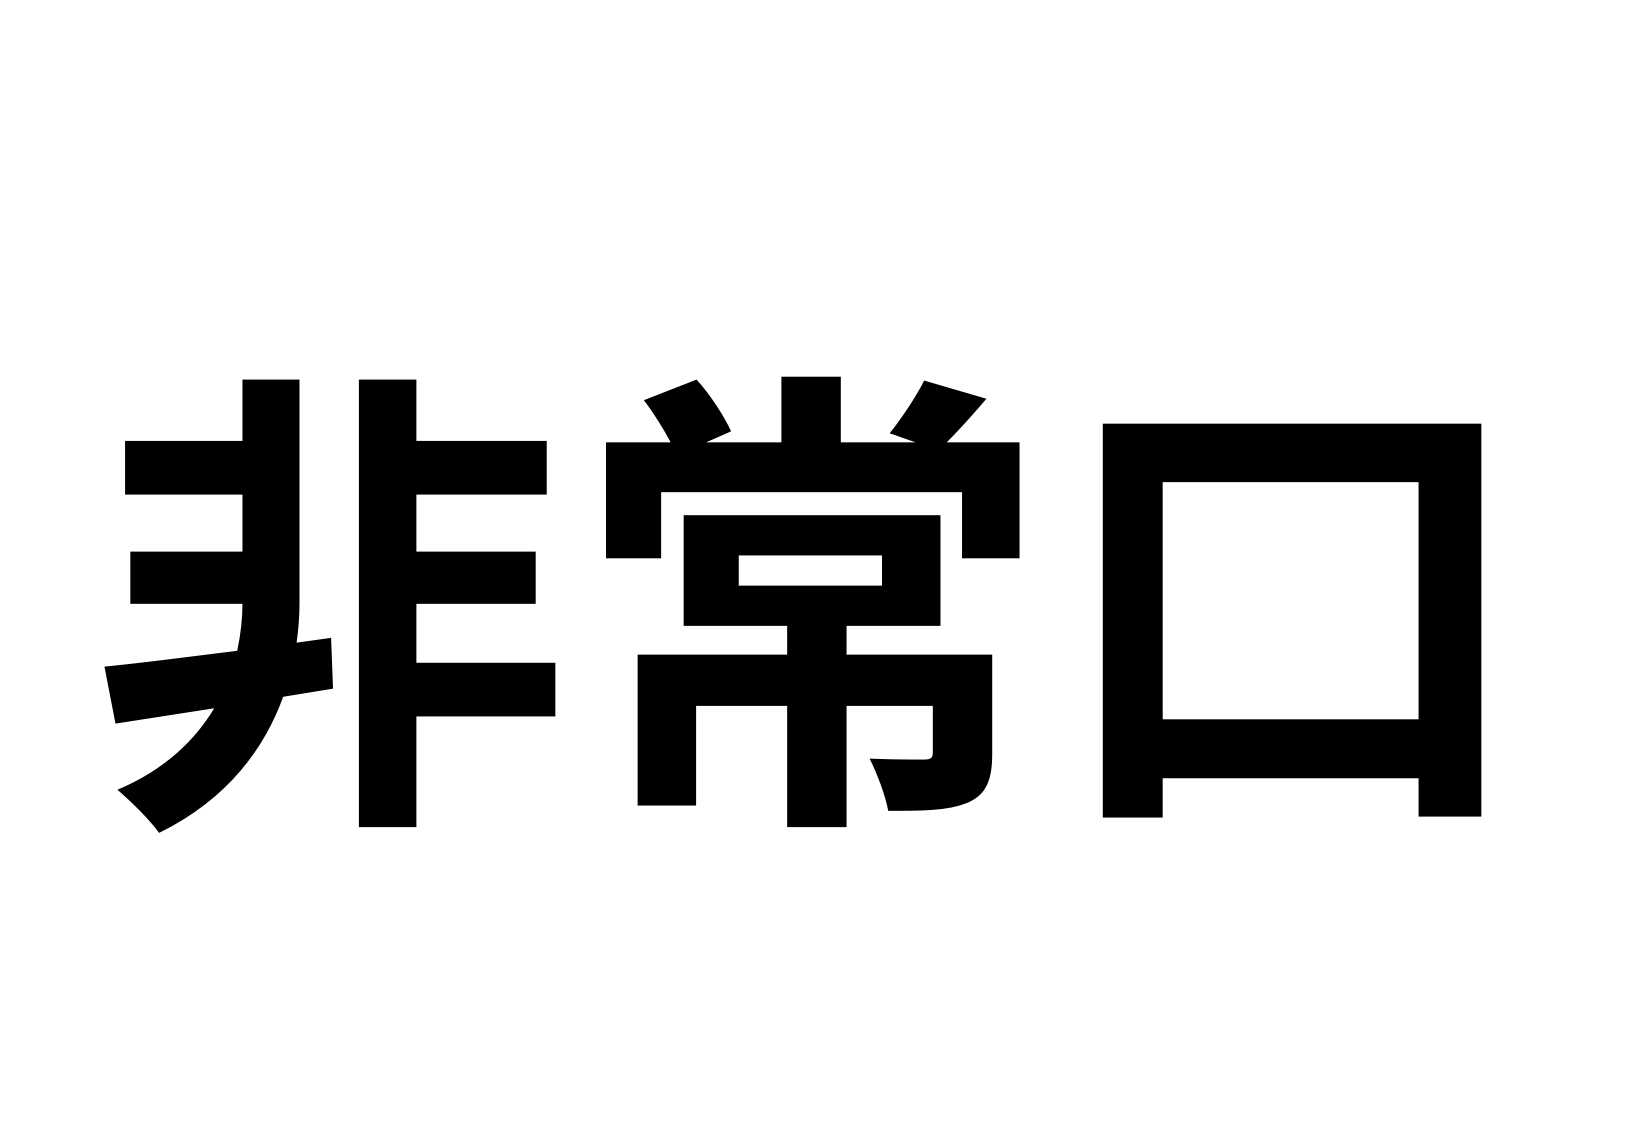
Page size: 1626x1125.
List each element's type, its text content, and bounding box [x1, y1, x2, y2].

text_box 非常口 [0, 297, 1625, 888]
